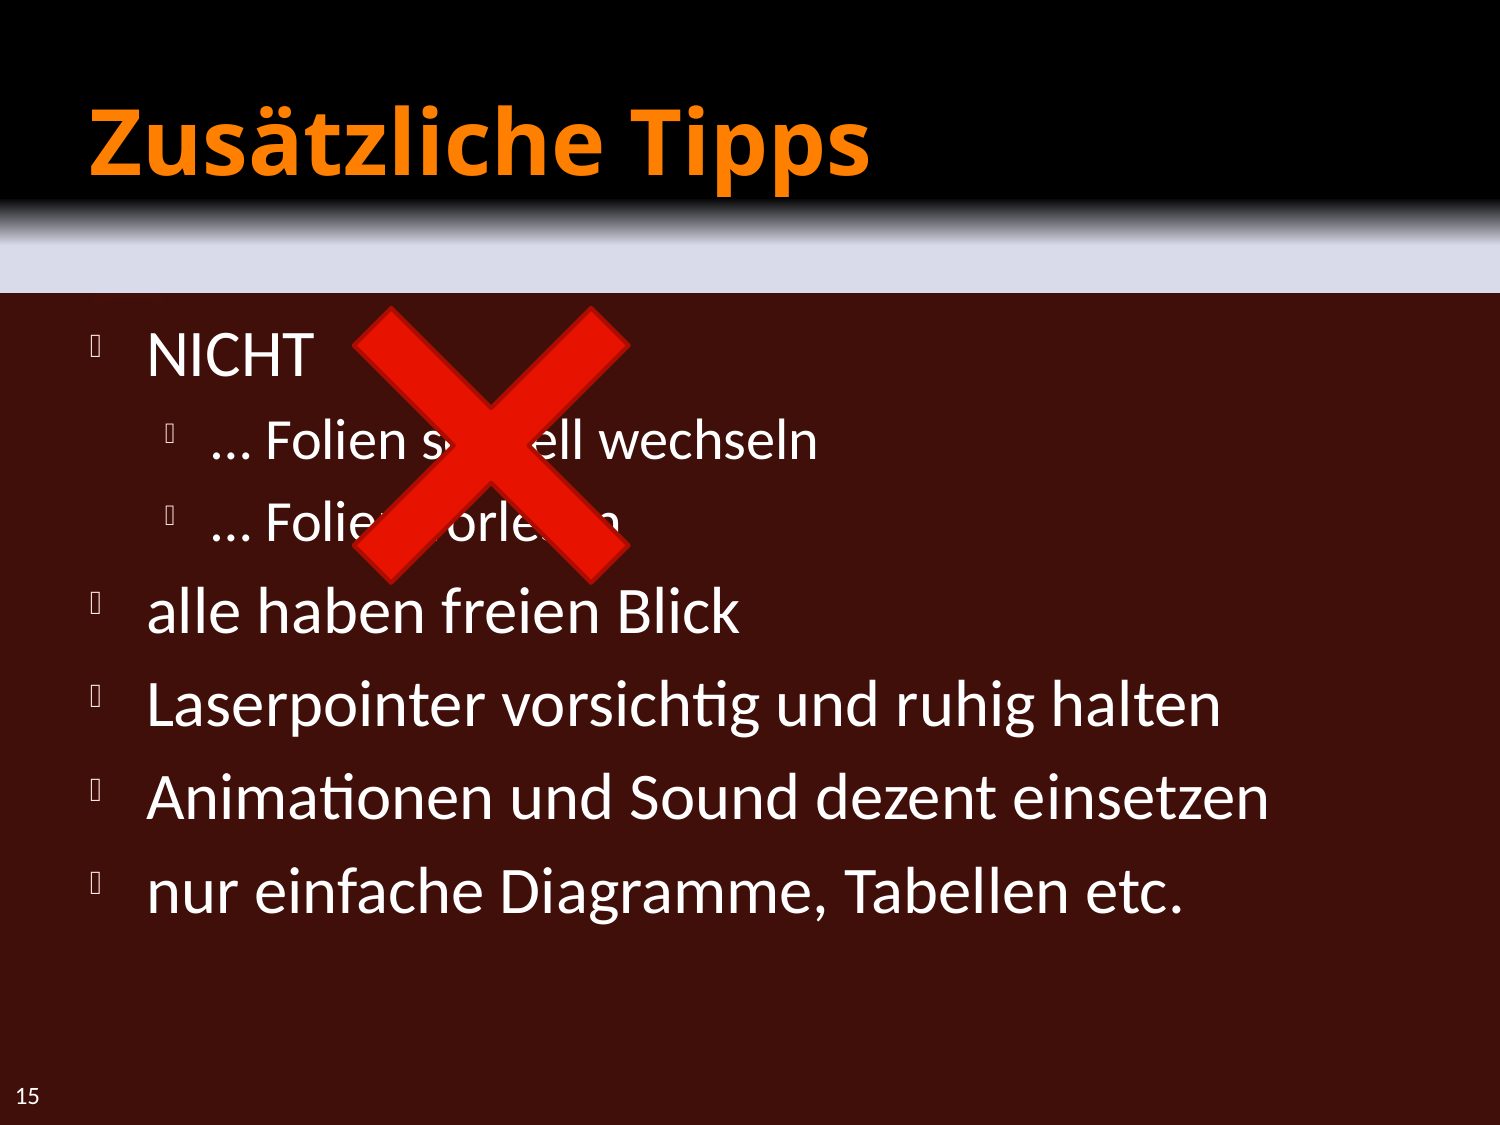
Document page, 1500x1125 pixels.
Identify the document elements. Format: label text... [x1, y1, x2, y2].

text_box [351, 305, 631, 585]
list NICHT … Folien schnell wechseln … Folien vorlesen alle haben freien Blick Laserpointer vorsichtig und ruhig halten Animationen und Sound dezent einsetzen nur einfache Diagramme, Tabellen etc. [75, 302, 1425, 1043]
slide_number 14 [0, 1065, 94, 1125]
title Zusätzliche Tipps [75, 45, 1425, 233]
